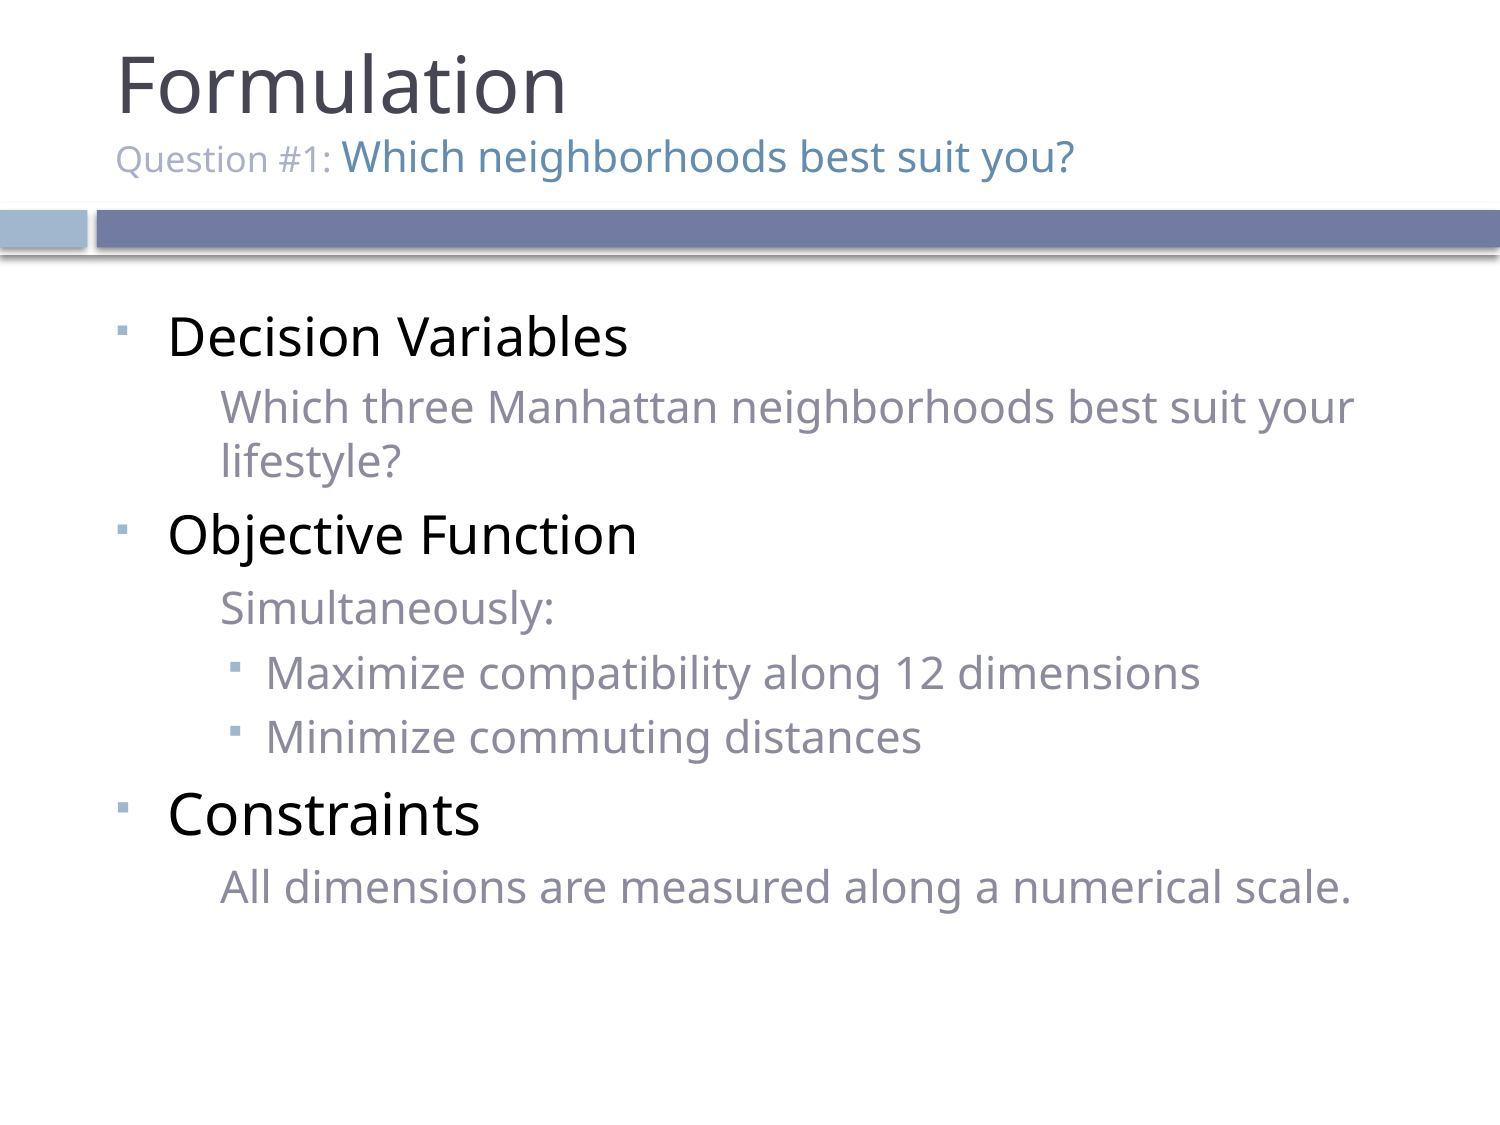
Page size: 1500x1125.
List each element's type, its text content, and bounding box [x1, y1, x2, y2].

list Decision Variables Which three Manhattan neighborhoods best suit your lifestyle? Objective Function Simultaneously: Maximize compatibility along 12 dimensions Minimize commuting distances Constraints All dimensions are measured along a numerical scale. [100, 294, 1438, 1033]
title Formulation Question #1: Which neighborhoods best suit you? [100, 26, 1438, 190]
